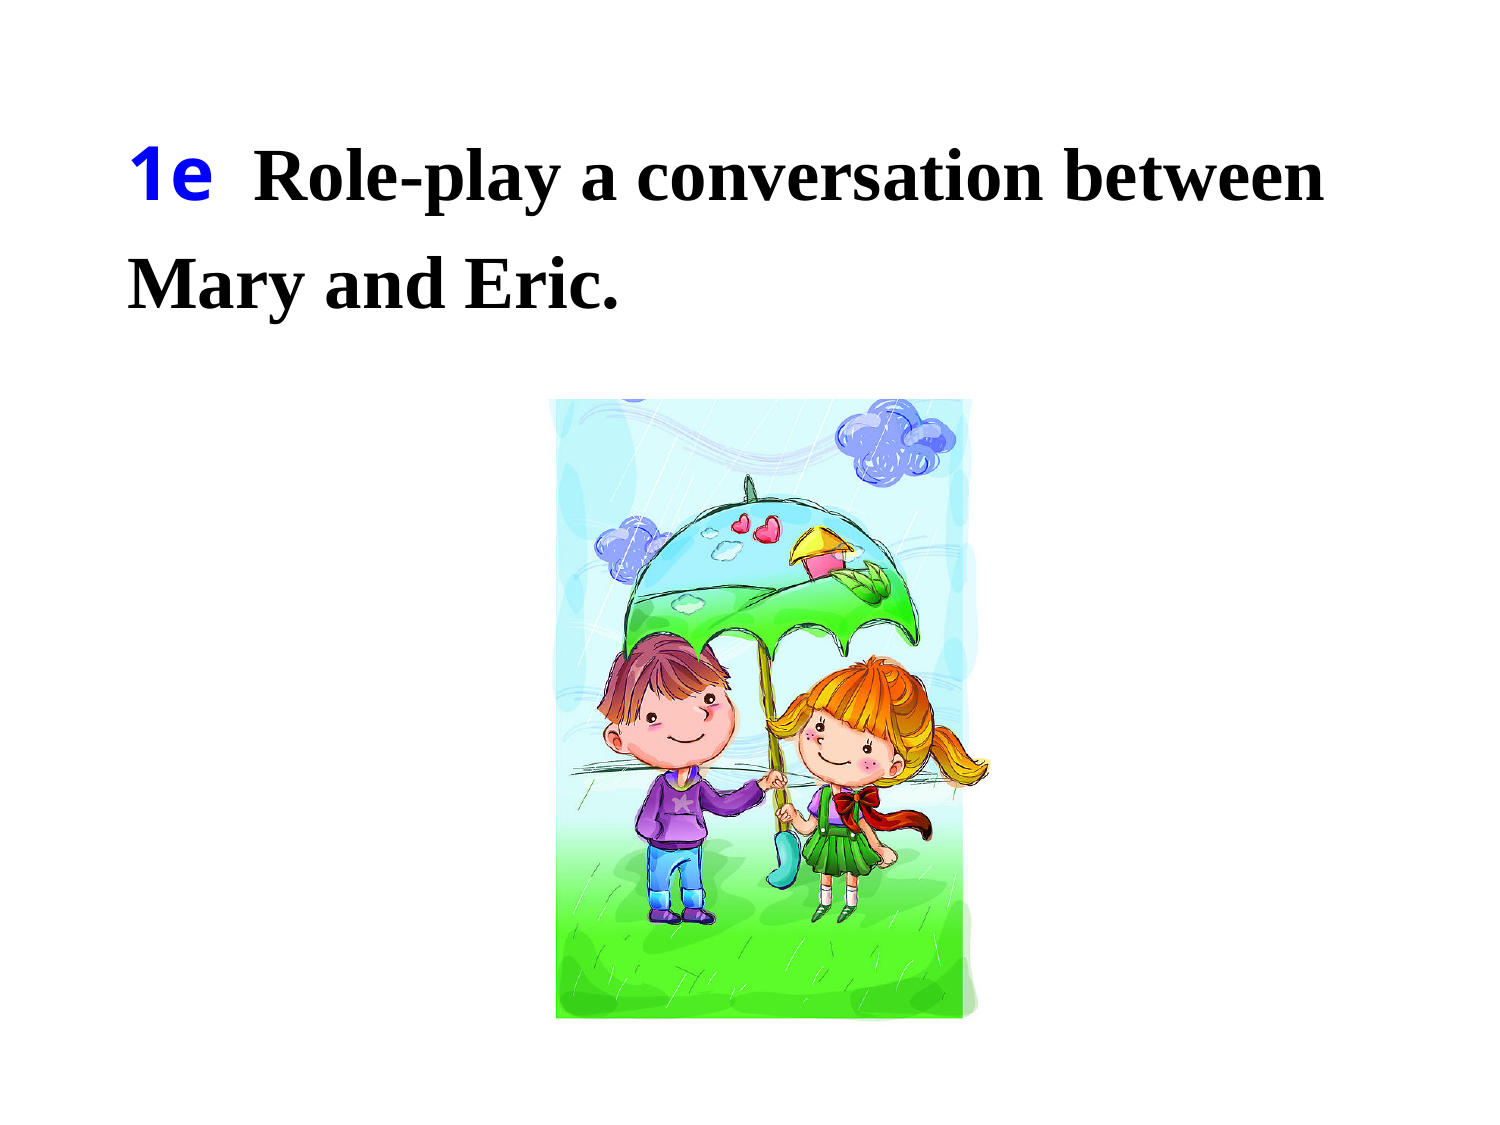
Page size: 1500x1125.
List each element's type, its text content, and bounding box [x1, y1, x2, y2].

text_box 1e Role-play a conversation between Mary and Eric. [112, 99, 1438, 331]
picture [537, 399, 994, 1038]
